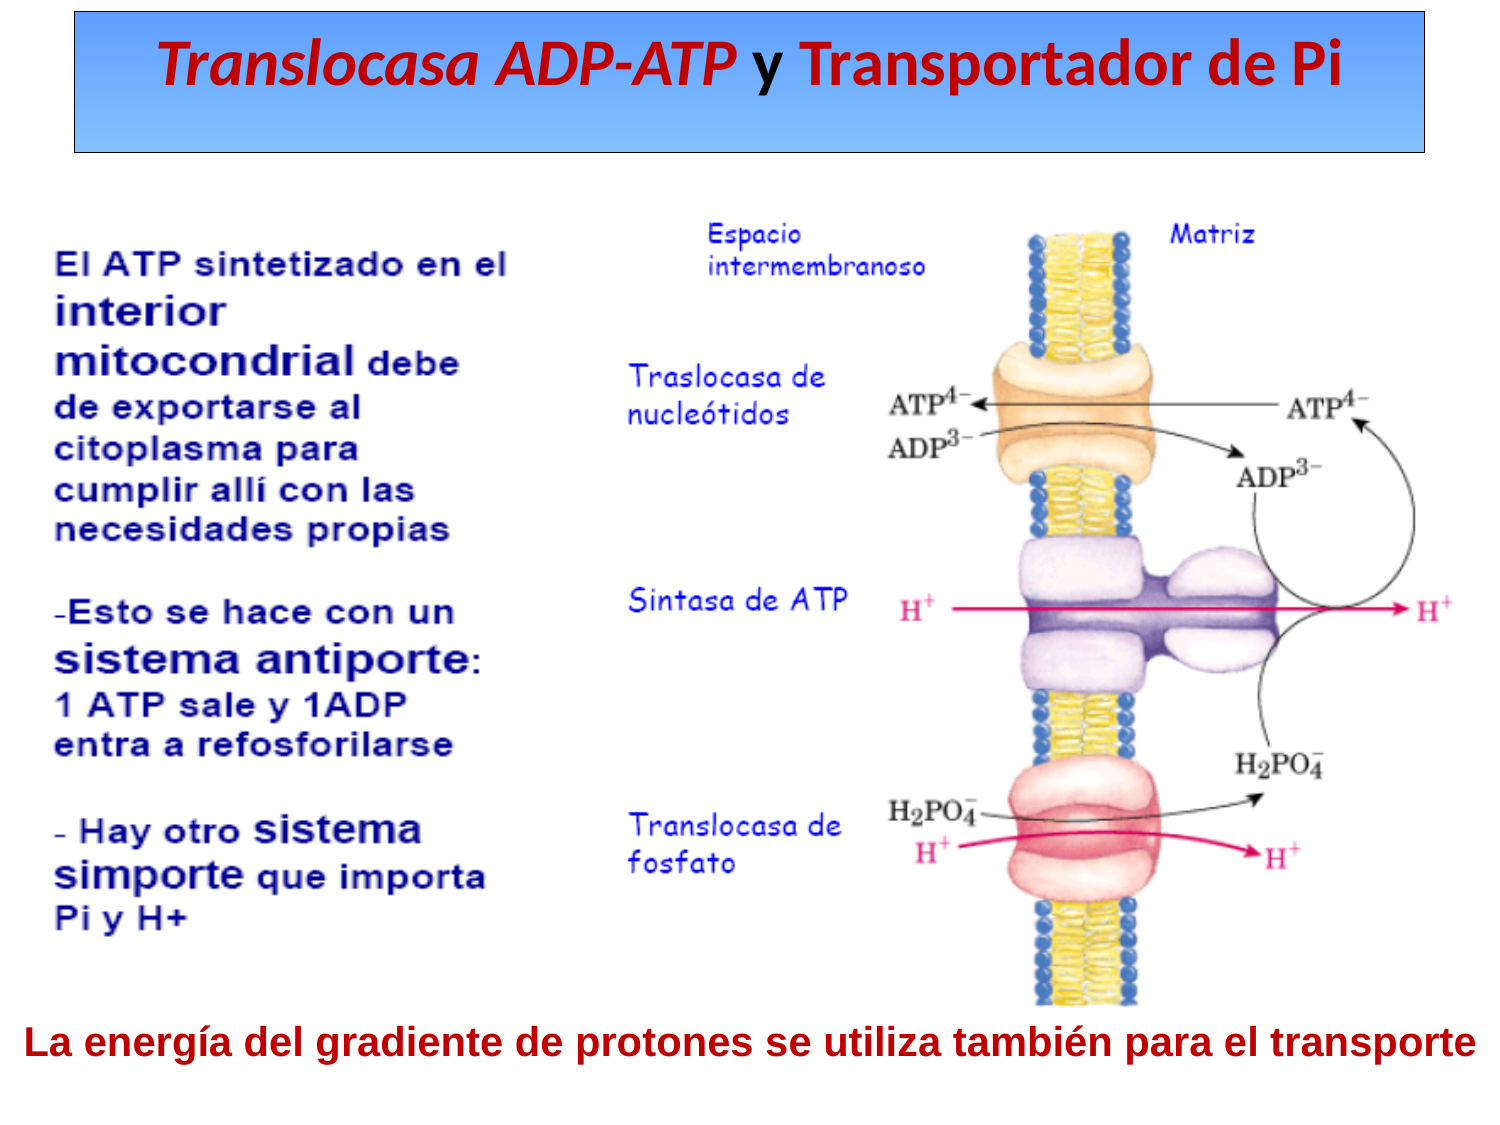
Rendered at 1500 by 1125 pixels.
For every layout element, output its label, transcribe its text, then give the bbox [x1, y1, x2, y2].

text_box Translocasa ADP-ATP y Transportador de Pi [74, 11, 1425, 153]
text_box La energía del gradiente de protones se utiliza también para el transporte [1, 1007, 1500, 1073]
picture [29, 152, 1500, 1009]
